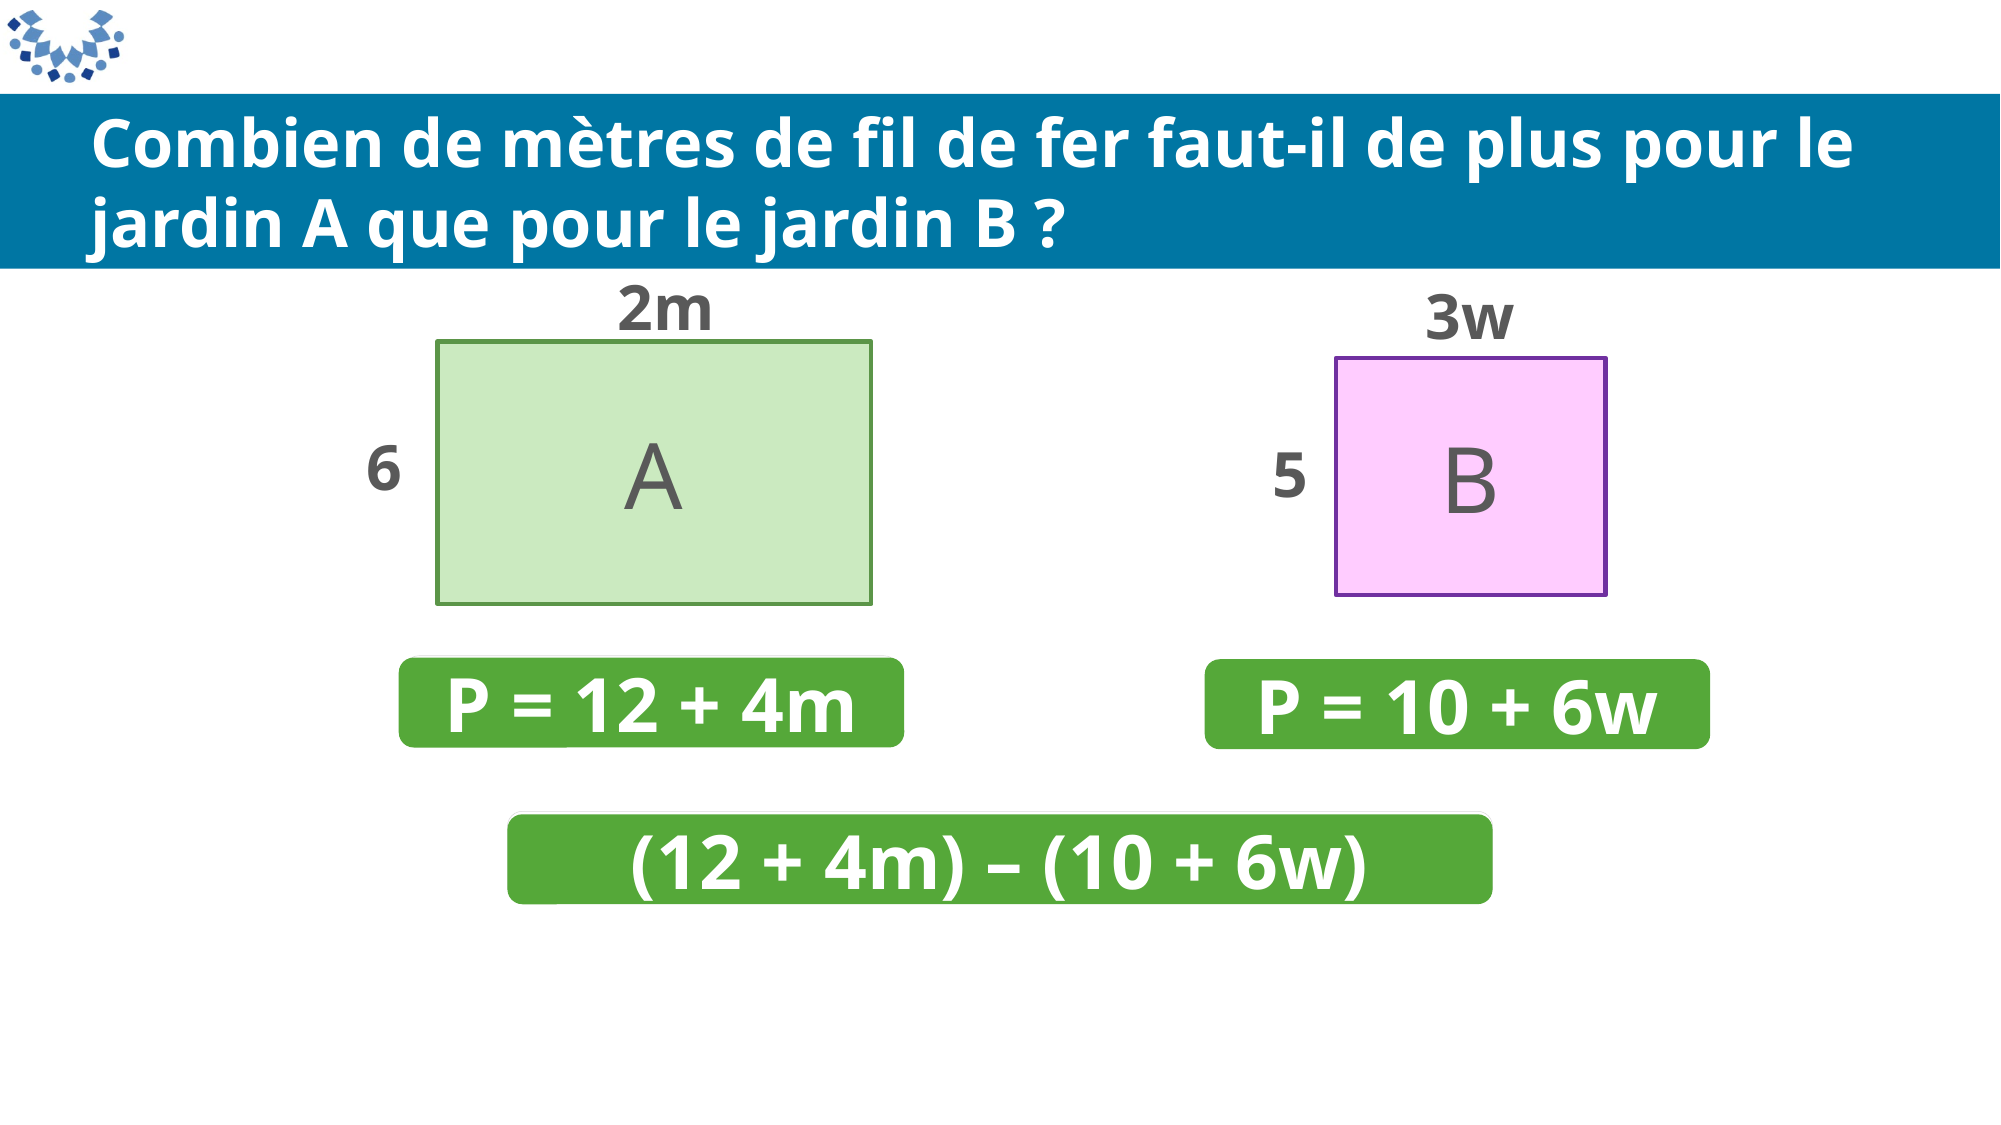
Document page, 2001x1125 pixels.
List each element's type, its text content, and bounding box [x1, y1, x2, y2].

text_box P = 12 + 4m [396, 655, 907, 750]
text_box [350, 259, 1606, 605]
text_box P = 10 + 6w [1202, 657, 1713, 752]
text_box [505, 809, 1495, 824]
text_box Combien de mètres de fil de fer faut-il de plus pour le jardin A que pour le jardin B ? [0, 93, 2000, 269]
picture [0, 10, 129, 87]
text_box (12 + 4m) – (10 + 6w) [505, 812, 1495, 907]
